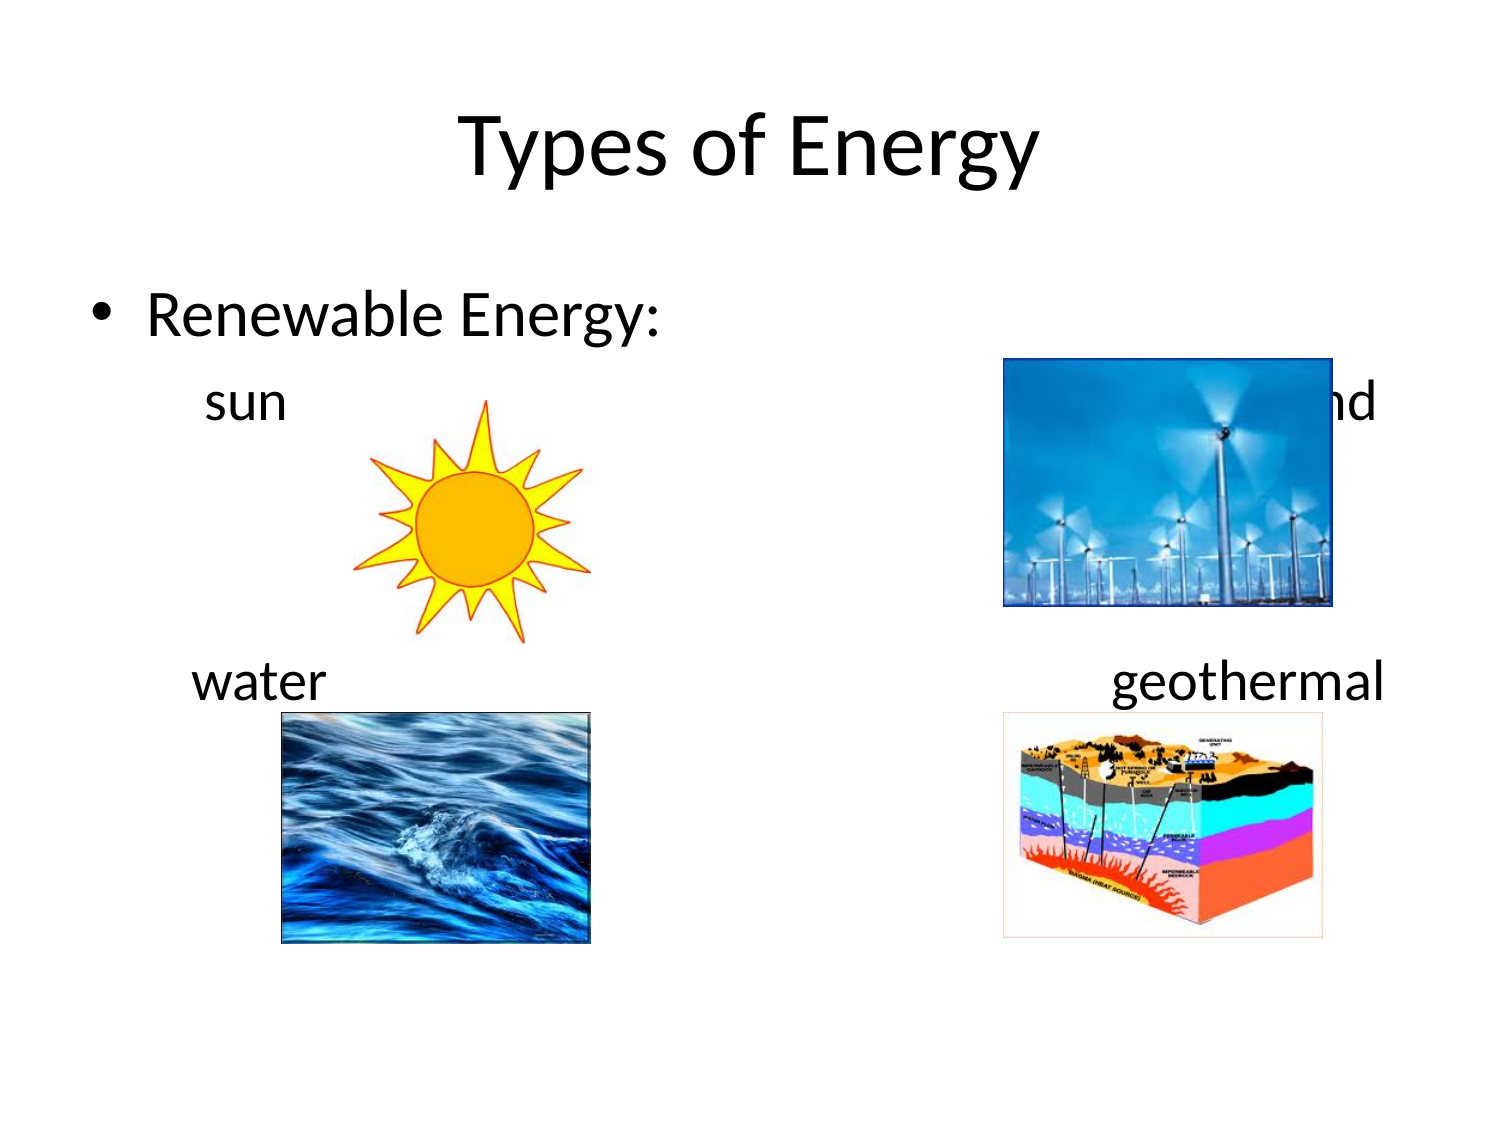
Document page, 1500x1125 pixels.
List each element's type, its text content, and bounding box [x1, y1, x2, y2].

title Types of Energy [75, 45, 1425, 233]
list Renewable Energy: sun wind water geothermal [75, 262, 1425, 1005]
picture [281, 711, 592, 945]
picture [353, 399, 592, 644]
picture [1003, 358, 1333, 607]
picture [1003, 711, 1323, 938]
